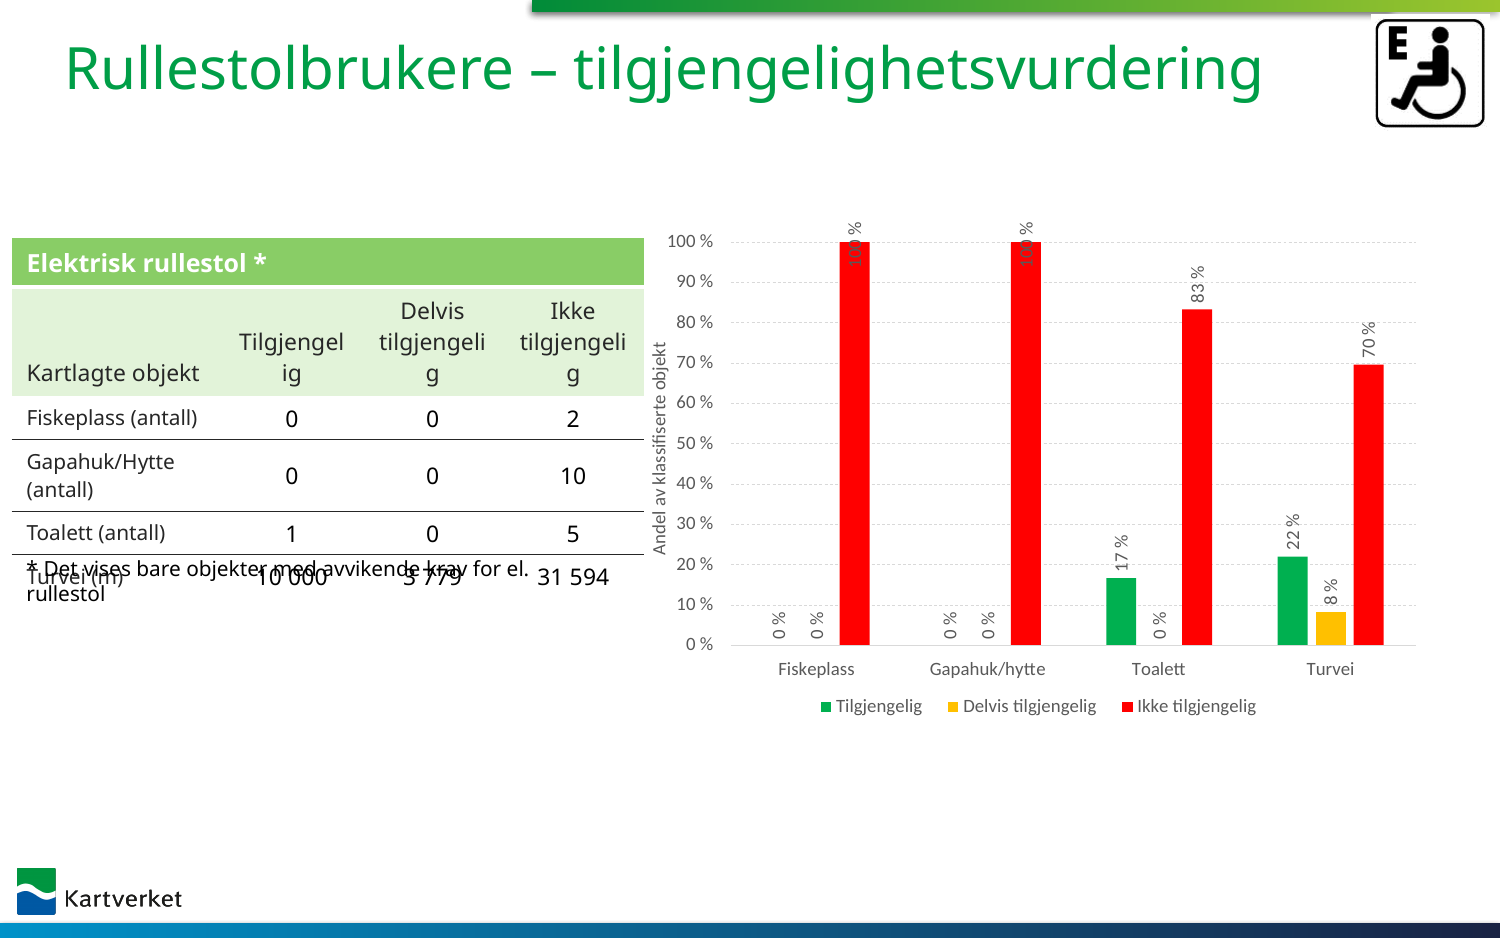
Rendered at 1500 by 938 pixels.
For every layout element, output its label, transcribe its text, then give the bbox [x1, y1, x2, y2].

table_cell 1 [222, 512, 362, 548]
picture [643, 218, 1428, 728]
table_cell Fiskeplass (antall) [12, 396, 222, 439]
table_cell 0 [222, 396, 362, 439]
text_box Rullestolbrukere – tilgjengelighetsvurdering [49, 12, 1372, 109]
table_cell Ikke tilgjengelig [503, 289, 638, 396]
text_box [1371, 13, 1491, 133]
table_cell Delvis tilgjengelig [362, 289, 503, 396]
text_box * Det vises bare objekter med avvikende krav for el. rullestol [11, 548, 597, 613]
table_cell Tilgjengelig [222, 289, 362, 396]
table_cell Kartlagte objekt [12, 289, 222, 396]
table_cell 0 [222, 440, 362, 511]
table_cell 31 594 [597, 555, 638, 598]
table_header Elektrisk rullestol * [12, 238, 638, 285]
table_cell 2 [503, 396, 638, 439]
table_cell Toalett (antall) [12, 512, 222, 548]
table_cell 0 [362, 512, 503, 548]
table_cell Gapahuk/Hytte (antall) [12, 440, 222, 511]
table_cell 5 [503, 512, 638, 554]
table_cell 10 [503, 440, 638, 511]
table_cell 0 [362, 440, 503, 511]
table_cell 0 [362, 396, 503, 439]
